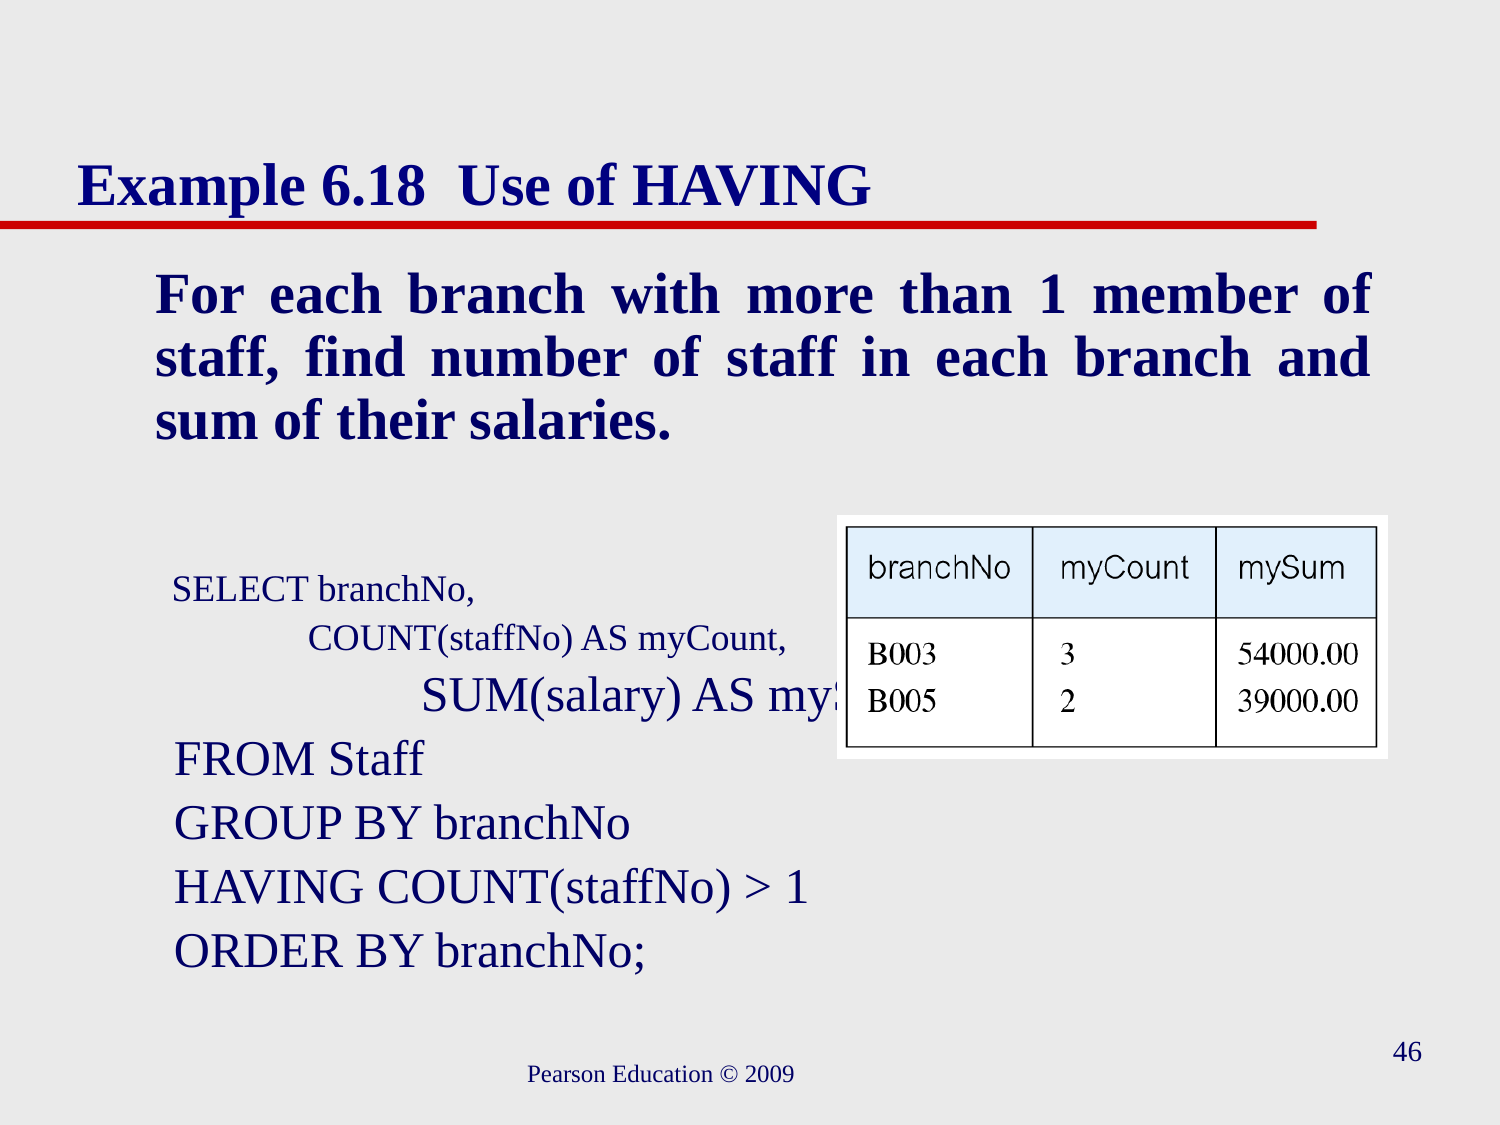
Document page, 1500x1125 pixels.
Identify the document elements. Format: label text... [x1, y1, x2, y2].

picture [837, 514, 1388, 759]
list For each branch with more than 1 member of staff, find number of staff in each branch and sum of their salaries. SELECT branchNo, COUNT(staffNo) AS myCount, SUM(salary) AS mySum FROM Staff GROUP BY branchNo HAVING COUNT(staffNo) > 1 ORDER BY branchNo; [83, 255, 1388, 931]
title Example 6.18 Use of HAVING [62, 43, 1338, 226]
text_box Pearson Education © 2009 [512, 1050, 1038, 1095]
slide_number 46 [1124, 1012, 1438, 1088]
